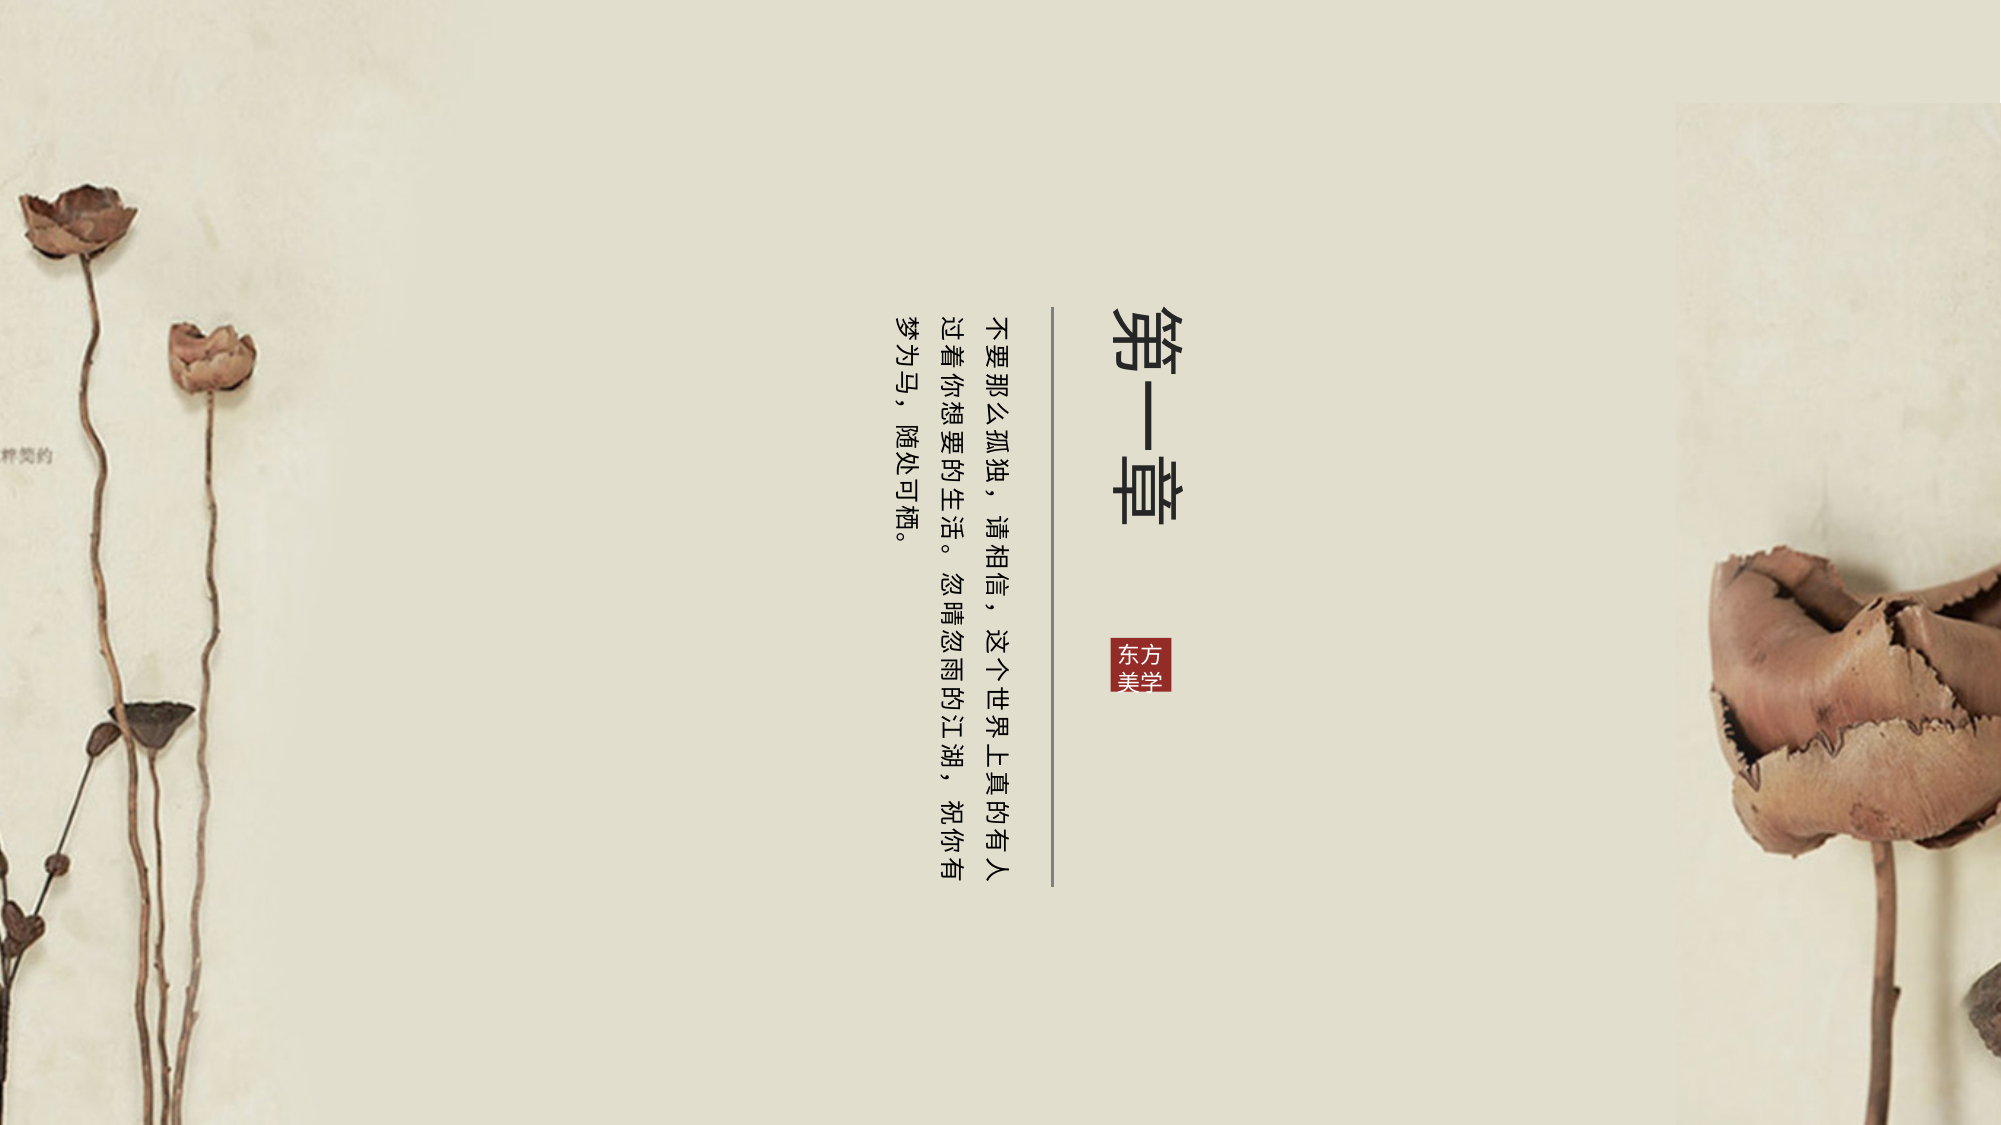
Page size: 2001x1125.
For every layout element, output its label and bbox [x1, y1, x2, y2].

text_box [1102, 633, 1182, 705]
picture [0, 0, 2001, 1125]
